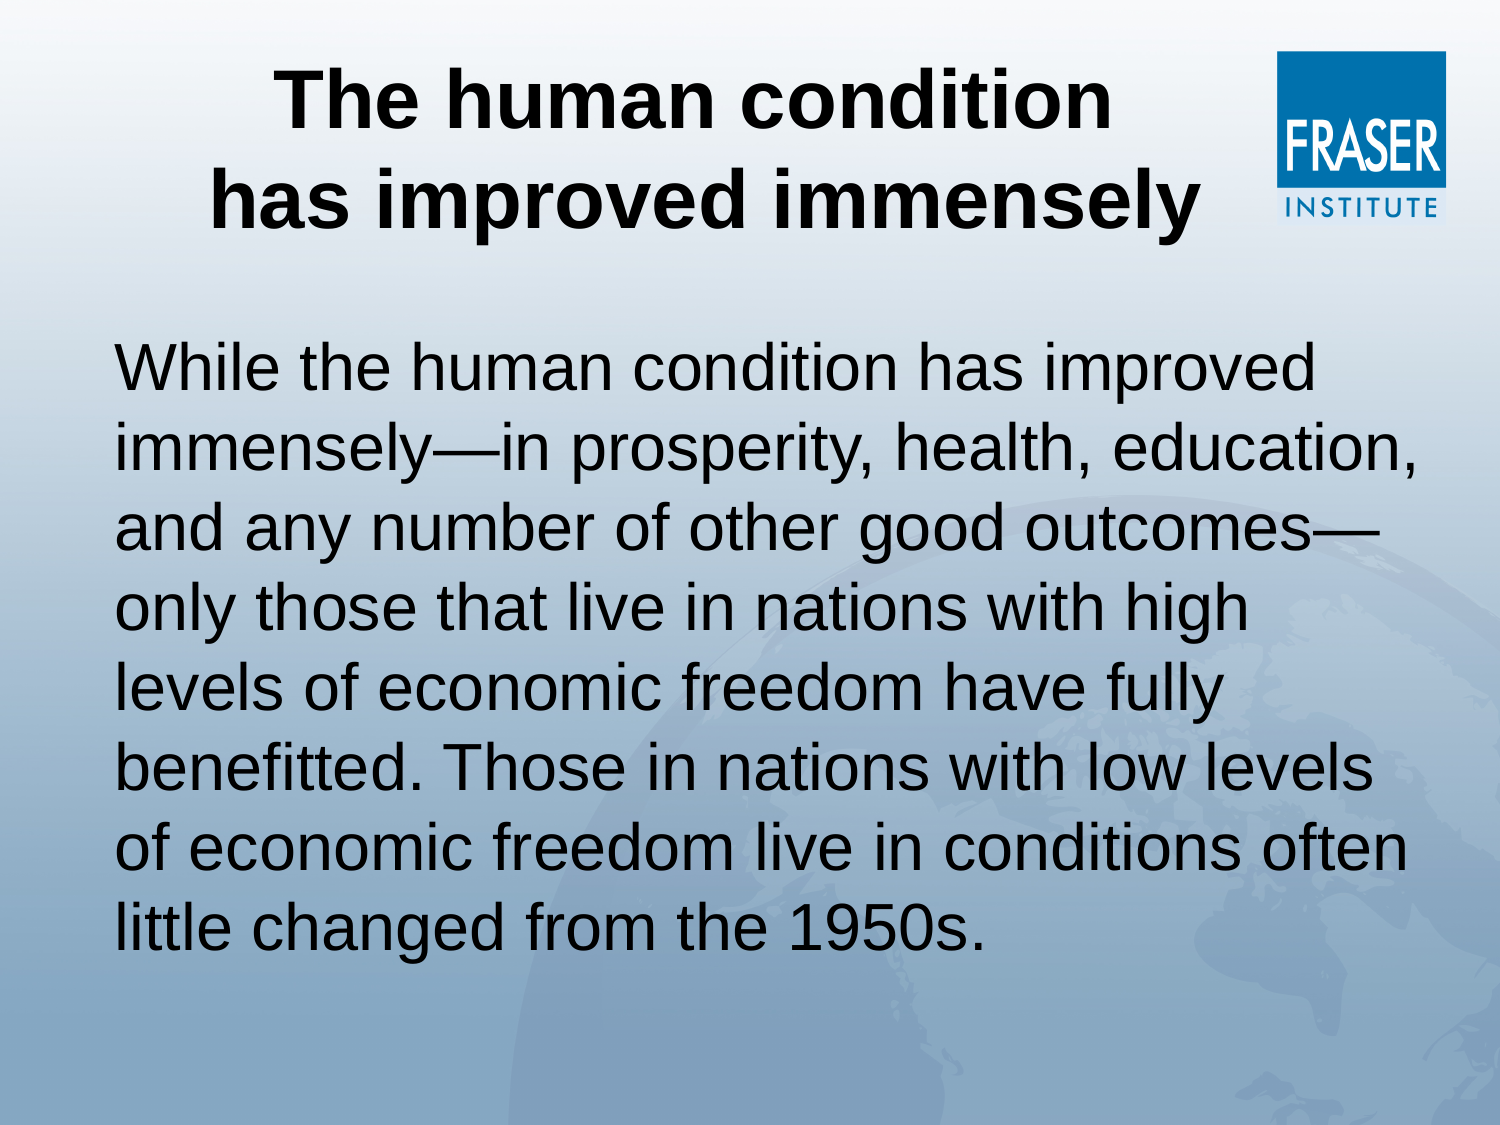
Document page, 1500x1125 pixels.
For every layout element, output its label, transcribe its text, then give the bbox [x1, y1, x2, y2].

picture [0, 0, 1500, 1125]
list While the human condition has improved immensely—in prosperity, health, education, and any number of other good outcomes—only those that live in nations with high levels of economic freedom have fully benefitted. Those in nations with low levels of economic freedom live in conditions often little changed from the 1950s. [99, 725, 1450, 972]
text_box The human condition has improved immensely [193, 37, 1218, 253]
